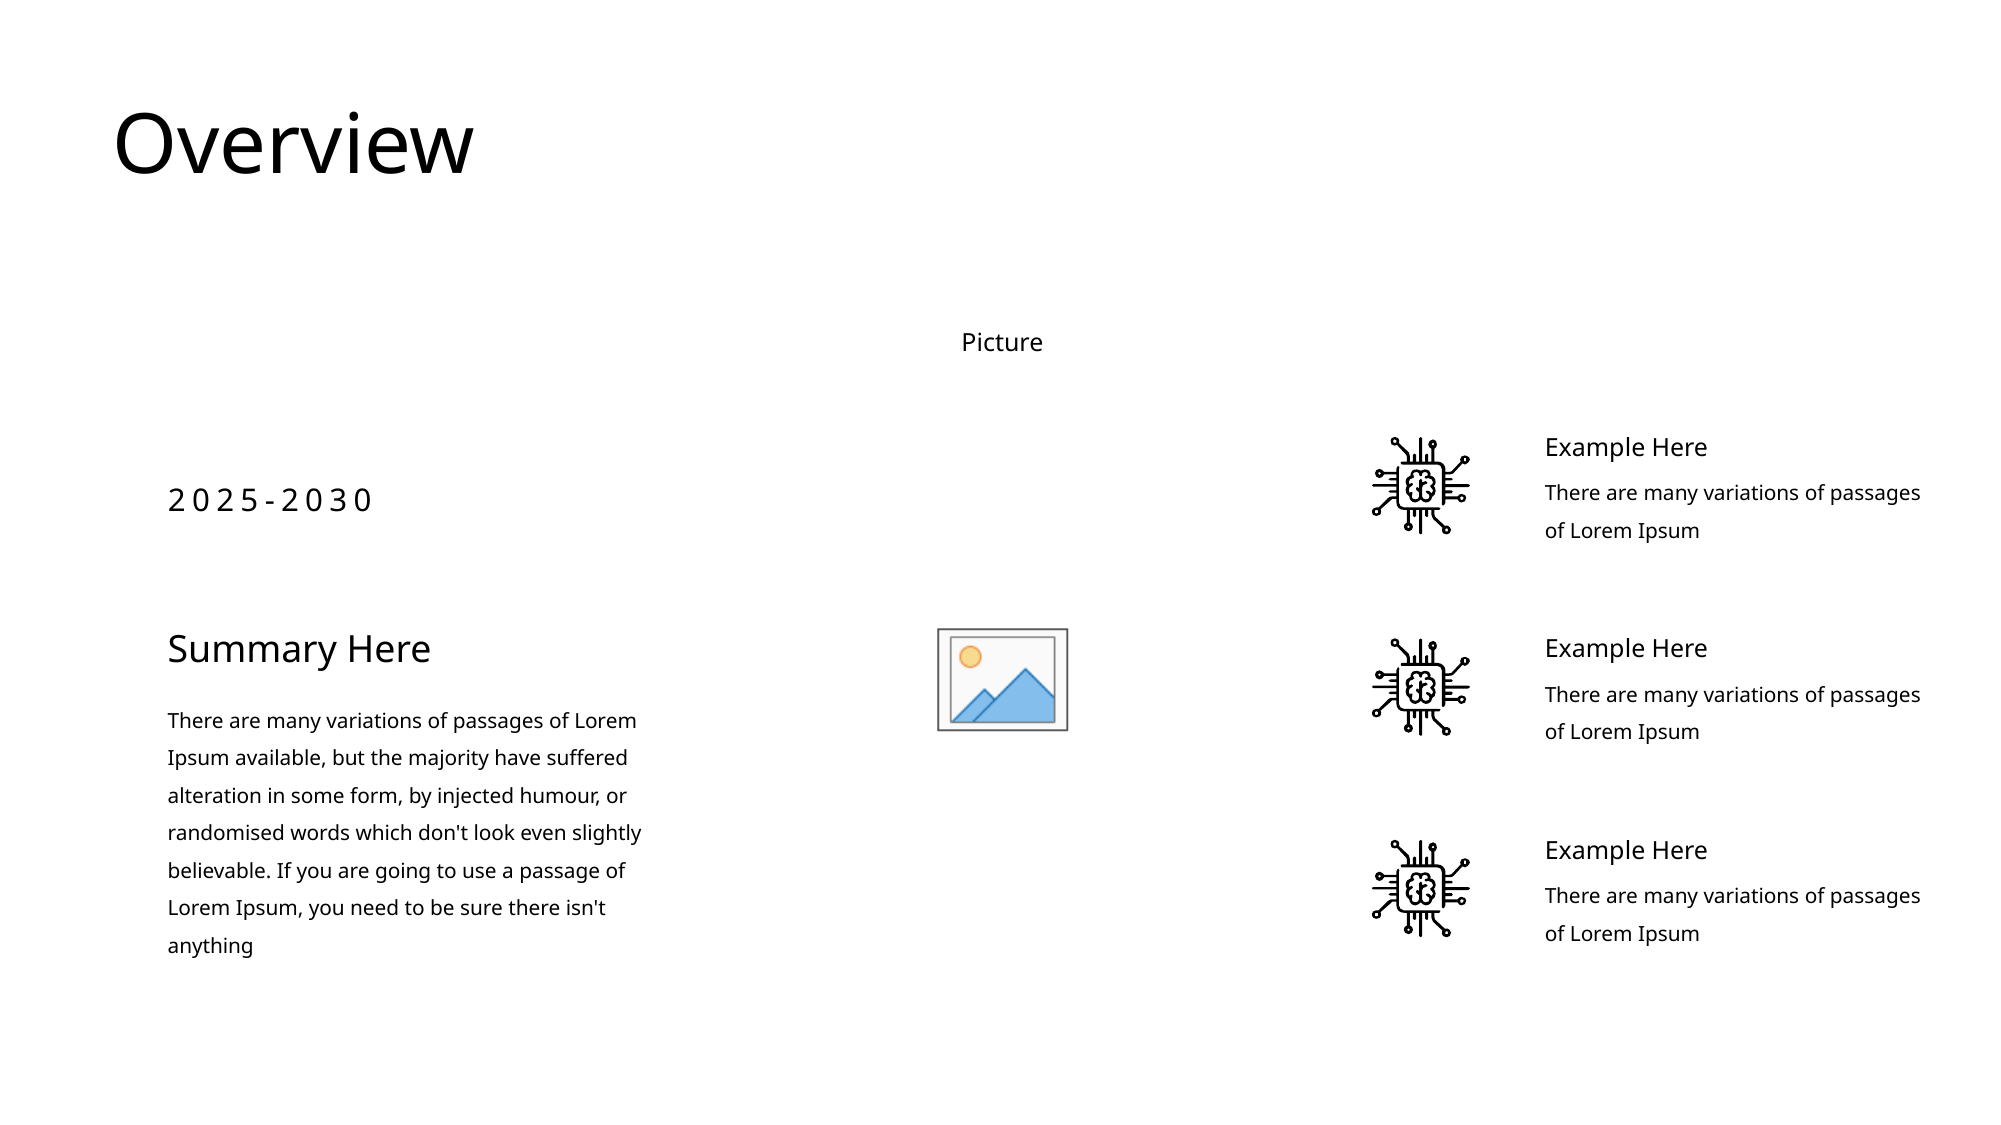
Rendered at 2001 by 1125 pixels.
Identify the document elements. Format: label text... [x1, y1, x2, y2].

text_box There are many variations of passages of Lorem Ipsum [1530, 459, 1950, 550]
text_box There are many variations of passages of Lorem Ipsum available, but the majority have suffered alteration in some form, by injected humour, or randomised words which don't look even slightly believable. If you are going to use a passage of Lorem Ipsum, you need to be sure there isn't anything [153, 687, 679, 965]
text_box Example Here [1530, 826, 1883, 862]
text_box There are many variations of passages of Lorem Ipsum [1530, 661, 1950, 752]
text_box [1390, 436, 1470, 506]
text_box Example Here [1530, 625, 1883, 661]
text_box Overview [97, 83, 1268, 199]
text_box [1371, 667, 1452, 736]
text_box Example Here [1530, 423, 1883, 459]
text_box [1390, 638, 1470, 708]
text_box There are many variations of passages of Lorem Ipsum [1530, 862, 1950, 953]
text_box 2025-2030 [153, 447, 573, 526]
picture [738, 318, 1267, 1042]
text_box [1371, 465, 1452, 535]
text_box Summary Here [153, 617, 506, 678]
text_box [1371, 868, 1452, 938]
text_box [1390, 839, 1470, 909]
